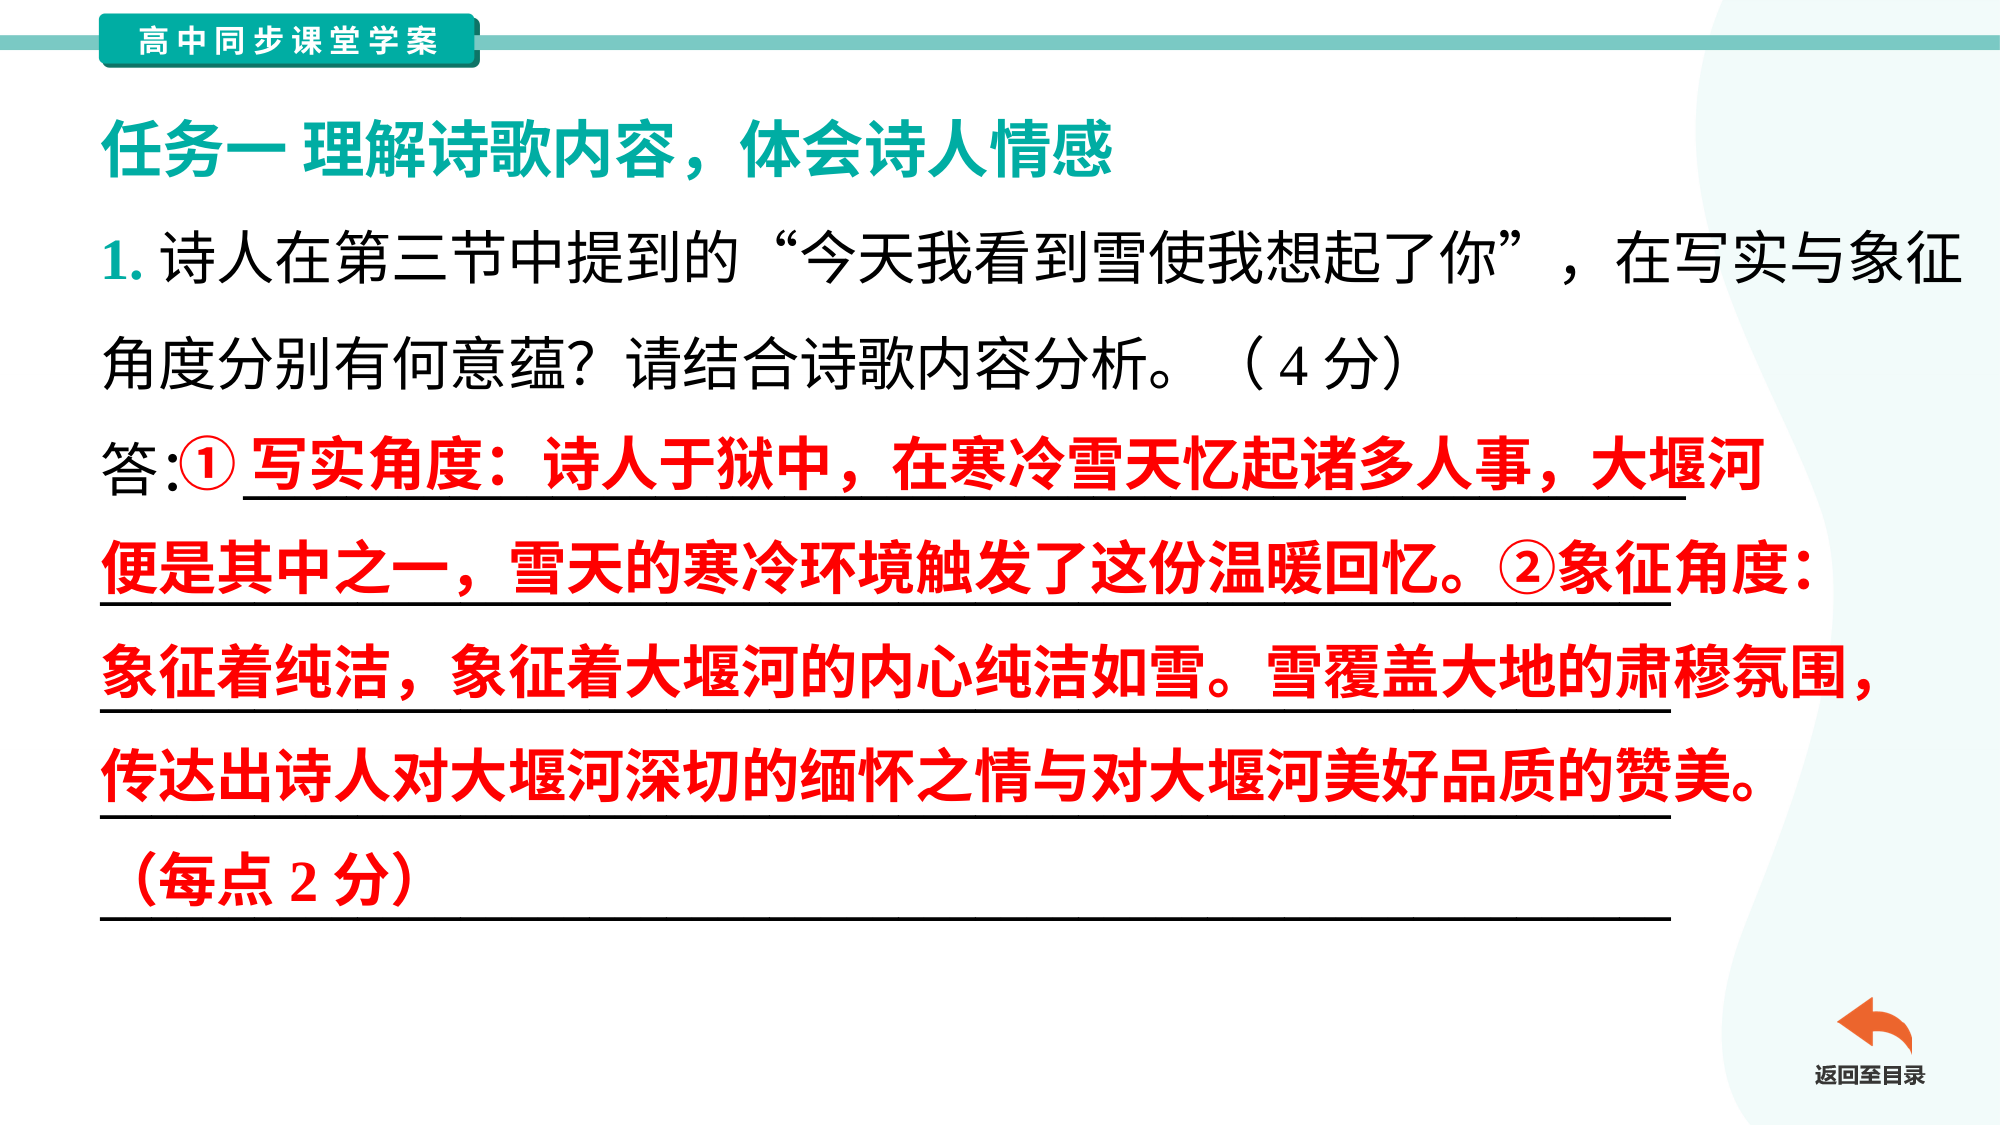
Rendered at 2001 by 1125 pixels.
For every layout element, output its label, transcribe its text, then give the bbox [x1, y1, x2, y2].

text_box 1.诗人在第三节中提到的“今天我看到雪使我想起了你”，在写实与象征 角度分别有何意蕴？请结合诗歌内容分析。（4分） 答： ________________________________________________________ _____________________________________________________________ _____________________________________________________________ _____________________________________________________________ _____________________________________________________________ [100, 902, 1899, 909]
text_box ①写实角度：诗人于狱中，在寒冷雪天忆起诸多人事，大堰河 便是其中之一，雪天的寒冷环境触发了这份温暖回忆。②象征角度： 象征着纯洁，象征着大堰河的内心纯洁如雪。雪覆盖大地的肃穆氛围， 传达出诗人对大堰河深切的缅怀之情与对大堰河美好品质的赞美。 （每点2分） [100, 392, 1899, 902]
text_box 任务一 理解诗歌内容，体会诗人情感 [100, 76, 1899, 184]
text_box 1.诗人在第三节中提到的“今天我看到雪使我想起了你”，在写实与象征 角度分别有何意蕴？请结合诗歌内容分析。（4分） 答： ________________________________________________________ _____________________________________________________________ _____________________________________________________________ _____________________________________________________________ _____________________________________________________________ [100, 184, 1899, 392]
picture [0, 0, 2000, 1125]
